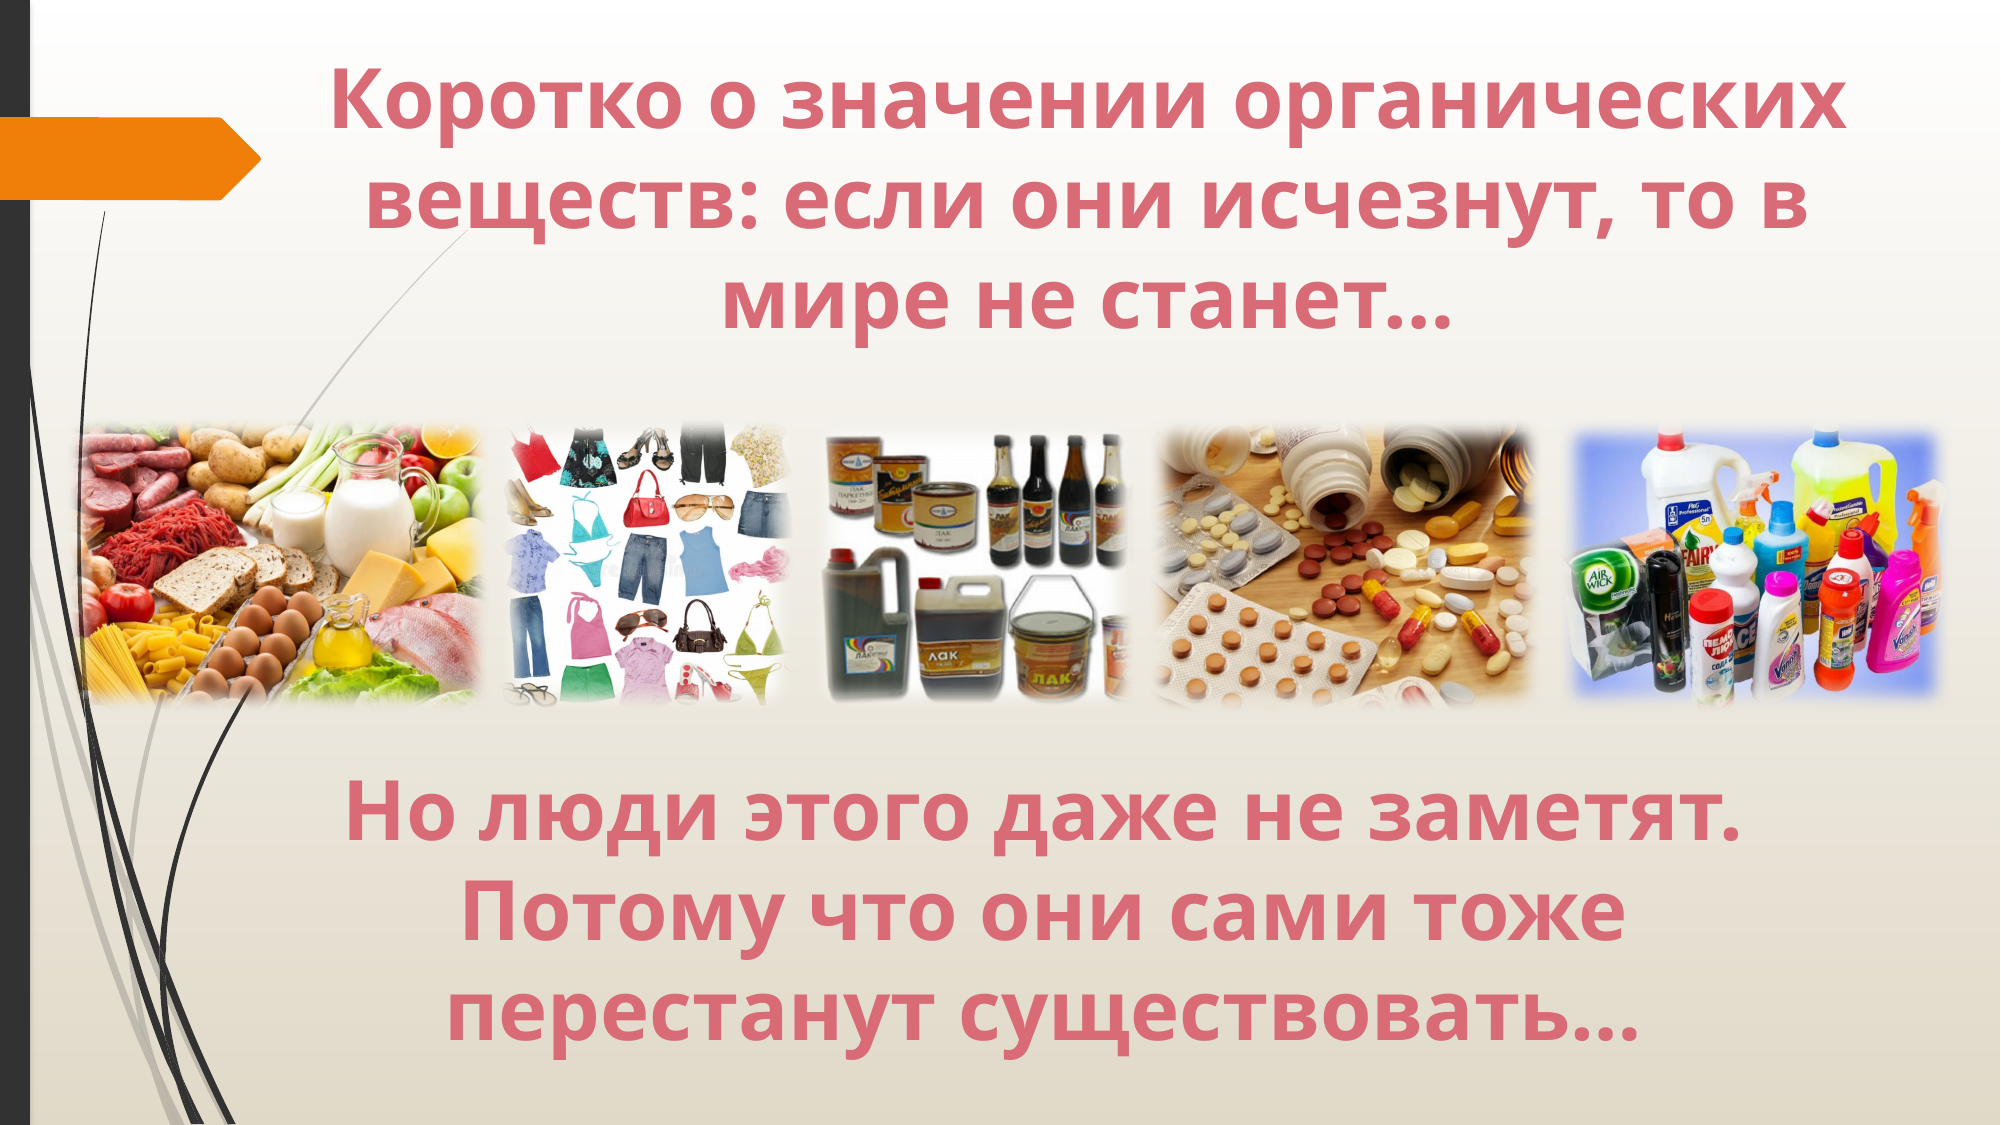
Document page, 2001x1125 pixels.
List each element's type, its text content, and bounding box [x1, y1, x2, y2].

picture [810, 416, 1136, 713]
text_box Но люди этого даже не заметят. Потому что они сами тоже перестанут существовать… [224, 750, 1863, 1065]
picture [1149, 416, 1544, 713]
picture [1557, 416, 1952, 713]
picture [498, 416, 797, 713]
picture [65, 416, 490, 713]
text_box Коротко о значении органических веществ: если они исчезнут, то в мире не станет… [312, 37, 1863, 353]
